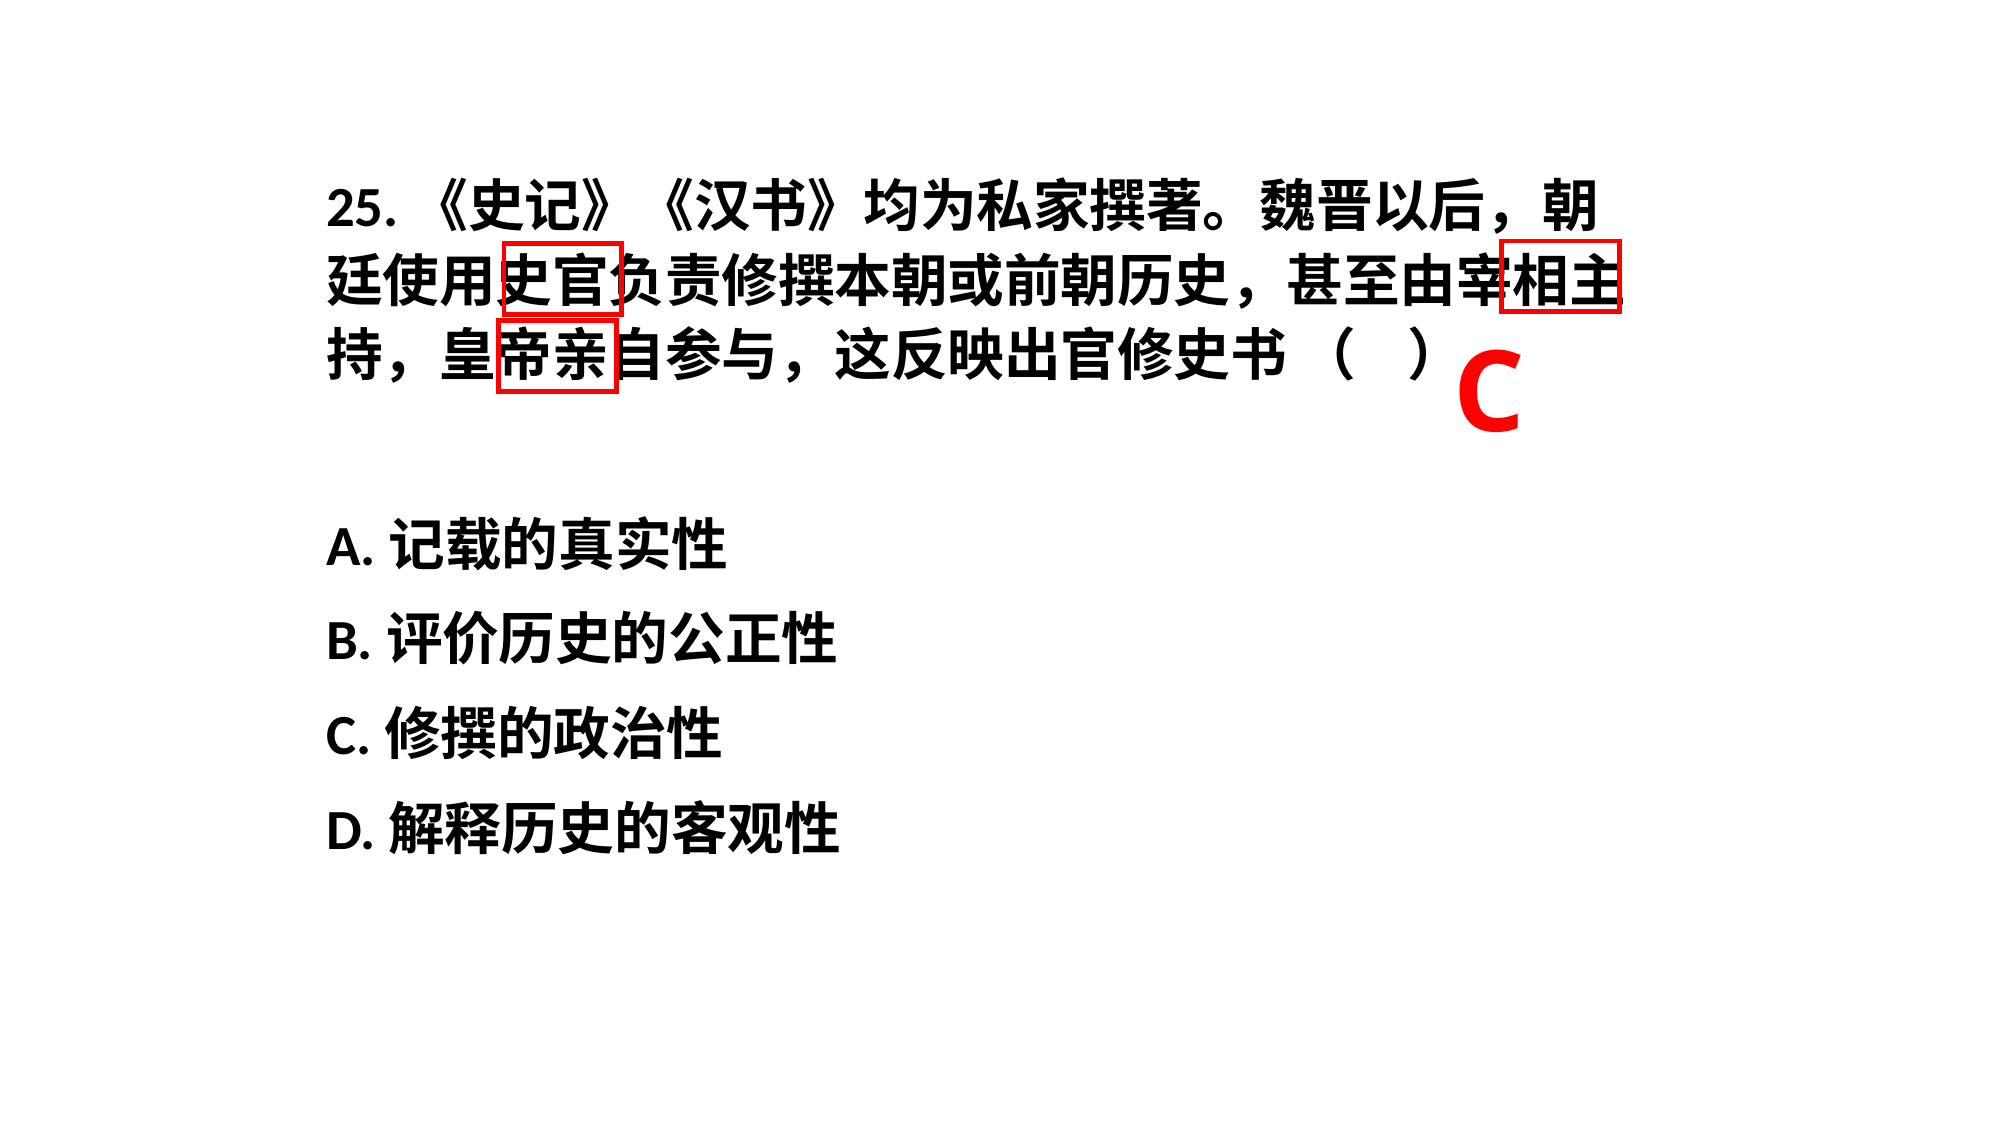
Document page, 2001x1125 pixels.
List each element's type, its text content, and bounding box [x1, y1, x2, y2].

text_box [1500, 240, 1621, 313]
list 25.《史记》《汉书》均为私家撰著。魏晋以后，朝廷使用史官负责修撰本朝或前朝历史，甚至由宰相主持，皇帝亲自参与，这反映出官修史书 （ ） A.记载的真实性 B.评价历史的公正性 C.修撰的政治性 D.解释历史的客观性 [311, 156, 1662, 868]
text_box [497, 320, 618, 392]
text_box C [1438, 311, 1541, 462]
text_box [503, 242, 623, 315]
